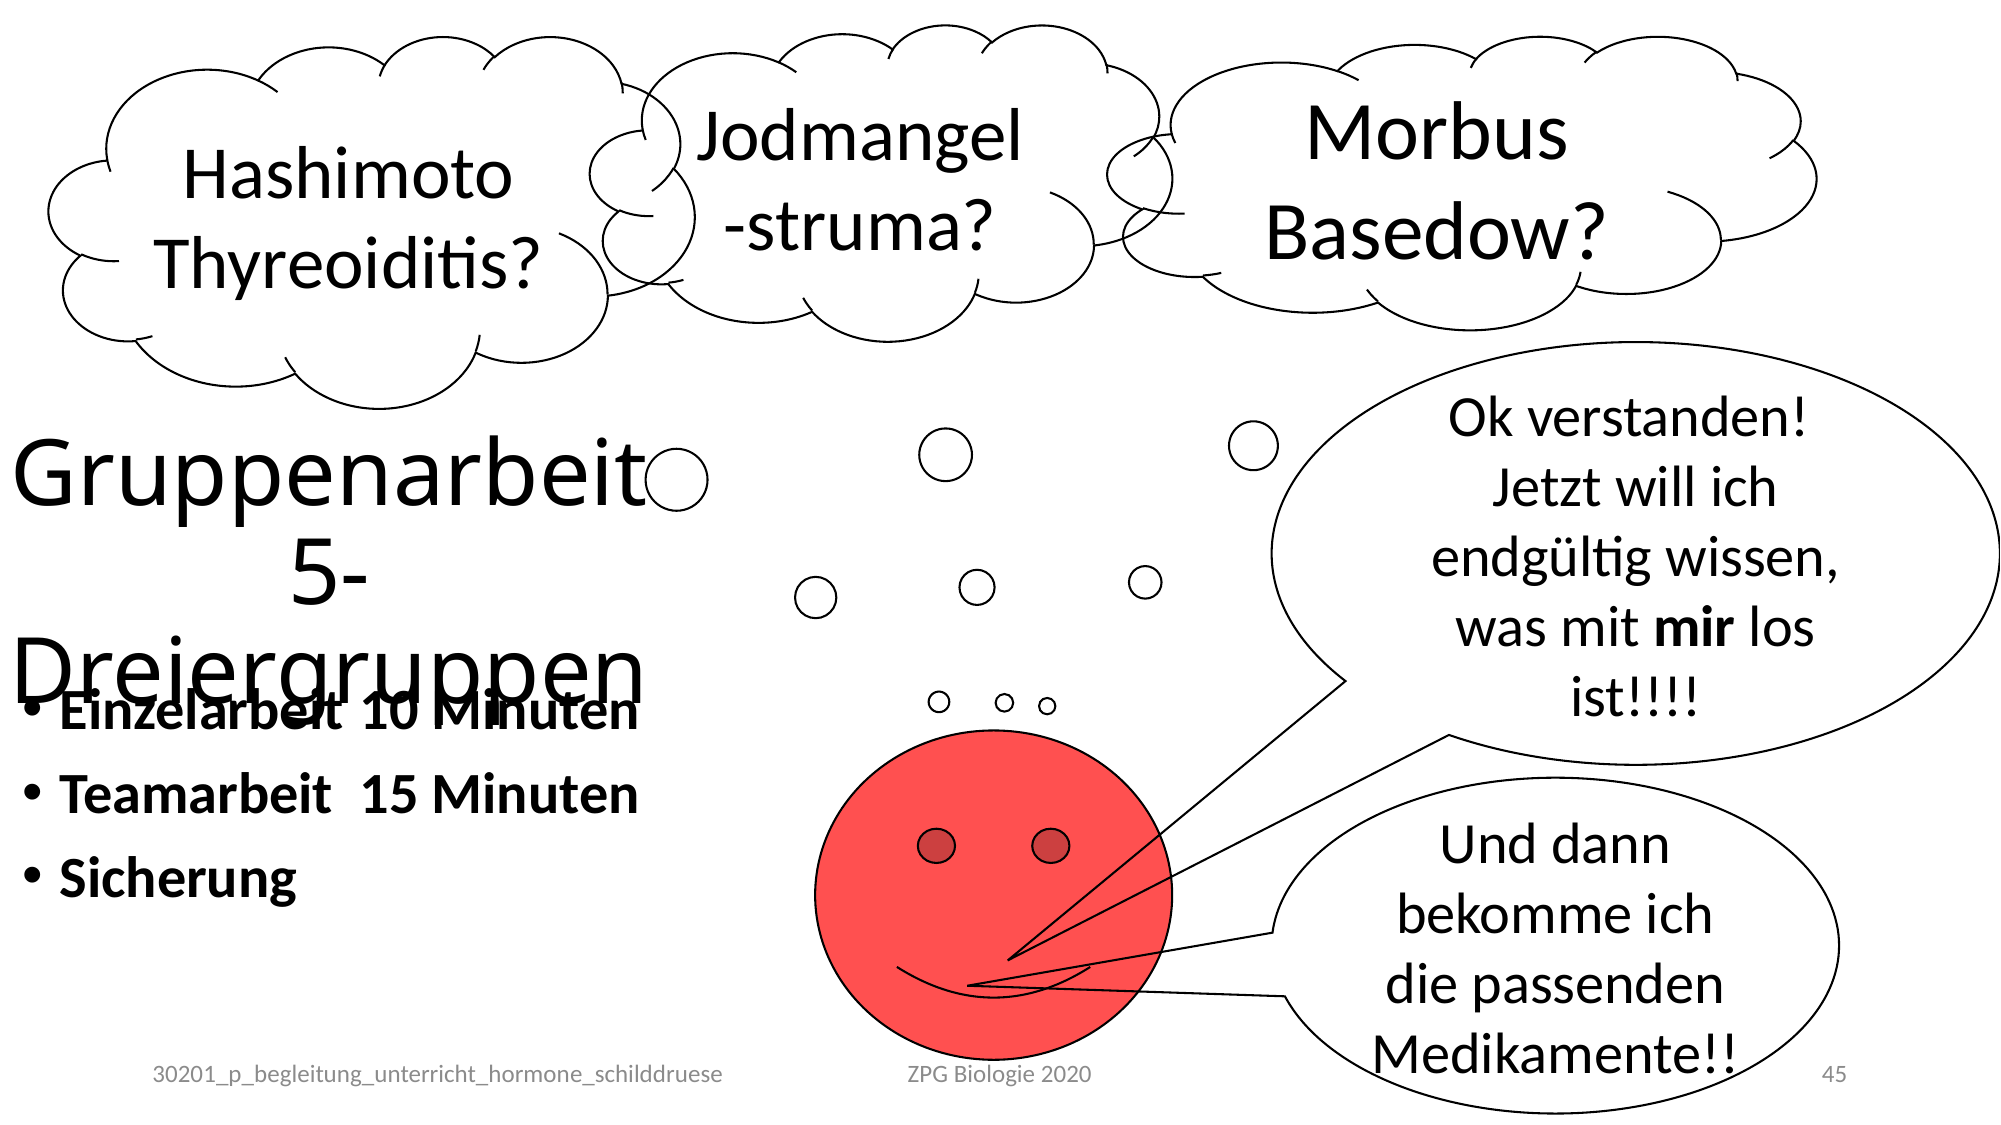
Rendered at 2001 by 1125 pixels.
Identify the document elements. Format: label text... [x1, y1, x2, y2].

text_box [814, 729, 1174, 1042]
text_box Und dann bekomme ich die passenden Medikamente!! [967, 776, 1841, 1092]
text_box Jodmangel-struma? [958, 568, 996, 607]
text_box Hashimoto Thyreoiditis? [794, 575, 838, 620]
footer ZPG Biologie 2020 [662, 1042, 1338, 1103]
text_box Morbus Basedow? [1227, 420, 1279, 472]
text_box Hashimoto Thyreoiditis? [927, 690, 951, 714]
slide_number 45 [1412, 1042, 1863, 1103]
text_box Einzelarbeit 10 Minuten Teamarbeit 15 Minuten Sicherung [7, 671, 801, 946]
text_box Jodmangel-struma? [649, 24, 1161, 343]
text_box Hashimoto Thyreoiditis? [47, 35, 696, 410]
text_box Und dann bekomme ich die passenden Medikamente!! [1451, 1103, 1659, 1115]
text_box Gruppenarbeit 5-Dreiergruppen [0, 418, 669, 637]
text_box Morbus Basedow? [1038, 696, 1057, 716]
text_box Morbus Basedow? [1127, 565, 1163, 600]
text_box Morbus Basedow? [1106, 35, 1818, 332]
text_box Jodmangel-struma? [918, 427, 974, 483]
text_box Ok verstanden! Jetzt will ich endgültig wissen, was mit mir los ist!!!! [1007, 341, 2000, 962]
slide_number 30201_p_begleitung_unterricht_hormone_schilddruese [137, 1042, 662, 1103]
text_box Hashimoto Thyreoiditis? [669, 447, 709, 512]
text_box Jodmangel-struma? [994, 692, 1015, 713]
